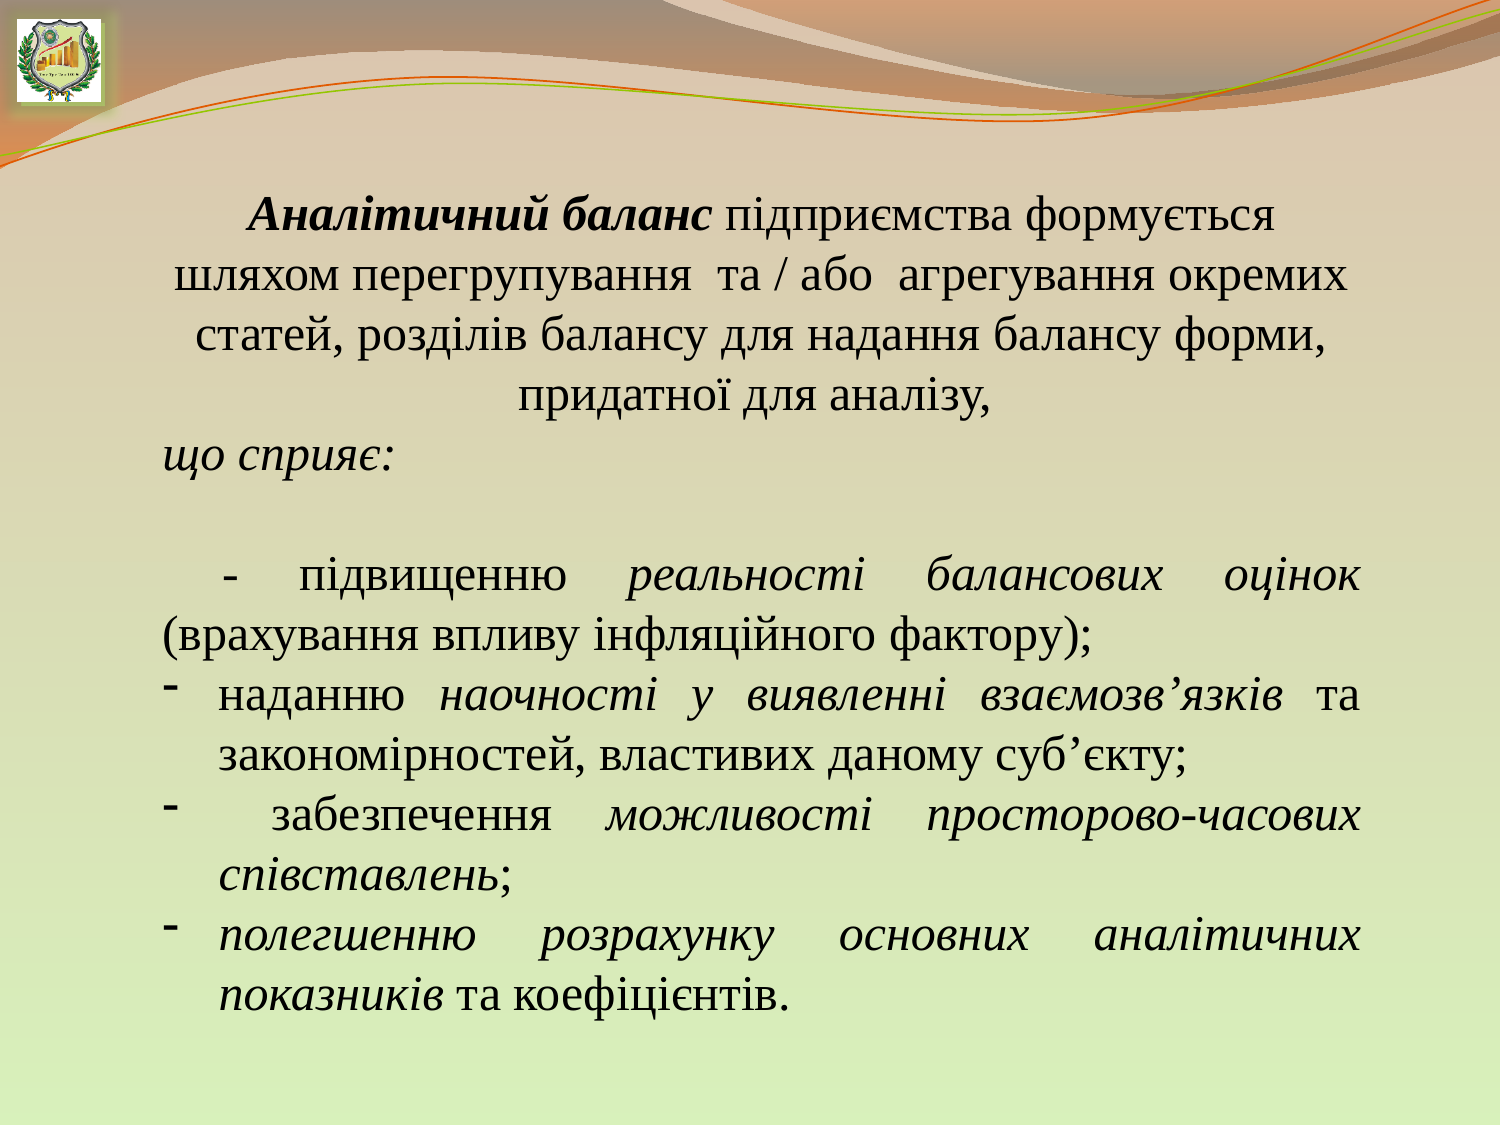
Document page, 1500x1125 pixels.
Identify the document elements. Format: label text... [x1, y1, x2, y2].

picture [17, 18, 101, 102]
text_box Аналітичний баланс підприємства формується шляхом перегрупування та / або агрегування окремих статей, розділів балансу для надання балансу форми, придатної для аналізу, що сприяє: - підвищенню реальності балансових оцінок (врахування впливу інфляційного фактору); наданню наочності у виявленні взаємозв’язків та закономірностей, властивих даному суб’єкту; забезпечення можливості просторово-часових співставлень; полегшенню розрахунку основних аналітичних показників та коефіцієнтів. [147, 173, 1376, 1028]
